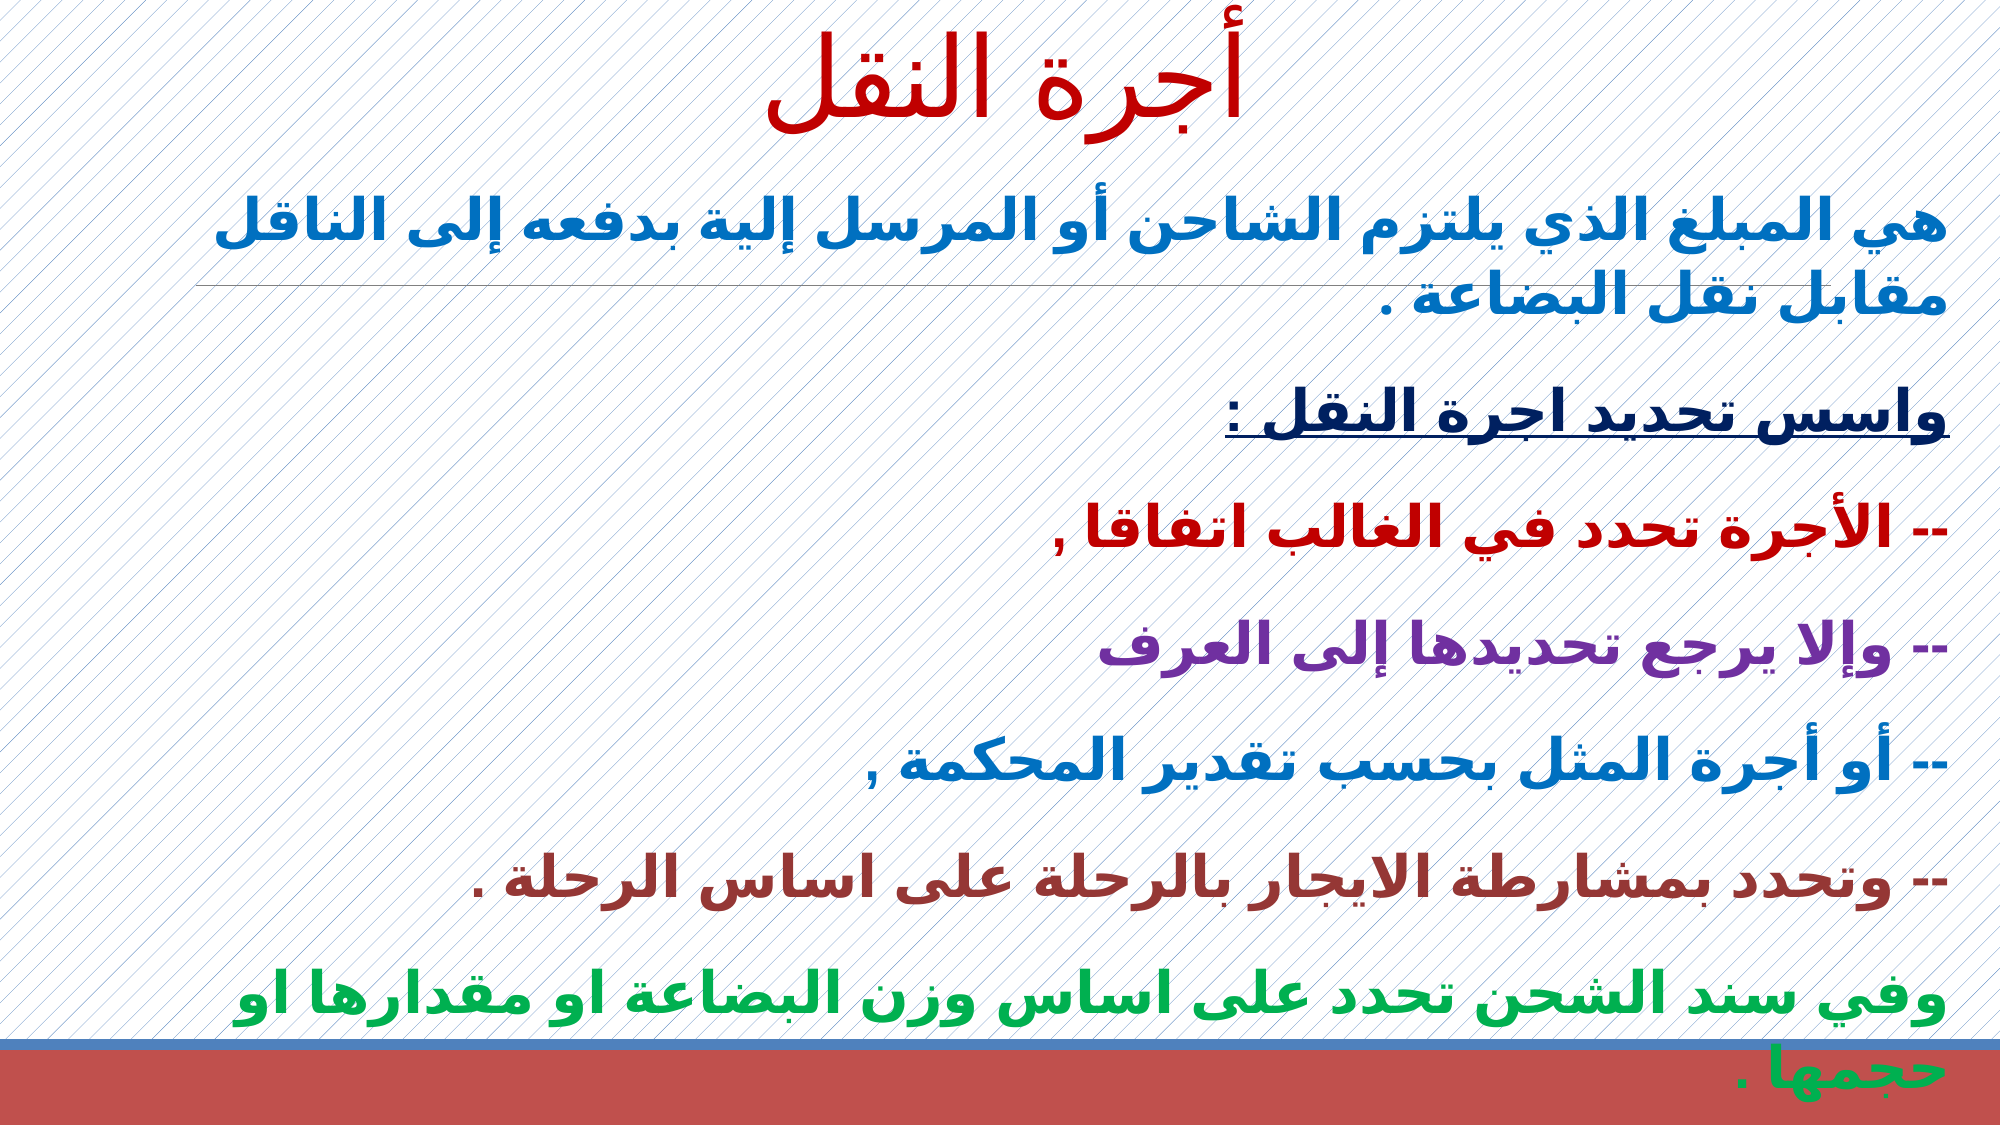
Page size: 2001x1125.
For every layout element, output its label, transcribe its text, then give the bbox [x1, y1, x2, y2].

list هي المبلغ الذي يلتزم الشاحن أو المرسل إلية بدفعه إلى الناقل مقابل نقل البضاعة . واسس تحديد اجرة النقل : -- الأجرة تحدد في الغالب اتفاقا , -- وإلا يرجع تحديدها إلى العرف -- أو أجرة المثل بحسب تقدير المحكمة , -- وتحدد بمشارطة الايجار بالرحلة على اساس الرحلة . وفي سند الشحن تحدد على اساس وزن البضاعة او مقدارها او حجمها . [36, 169, 1966, 1040]
title أجرة النقل [180, 0, 1830, 148]
